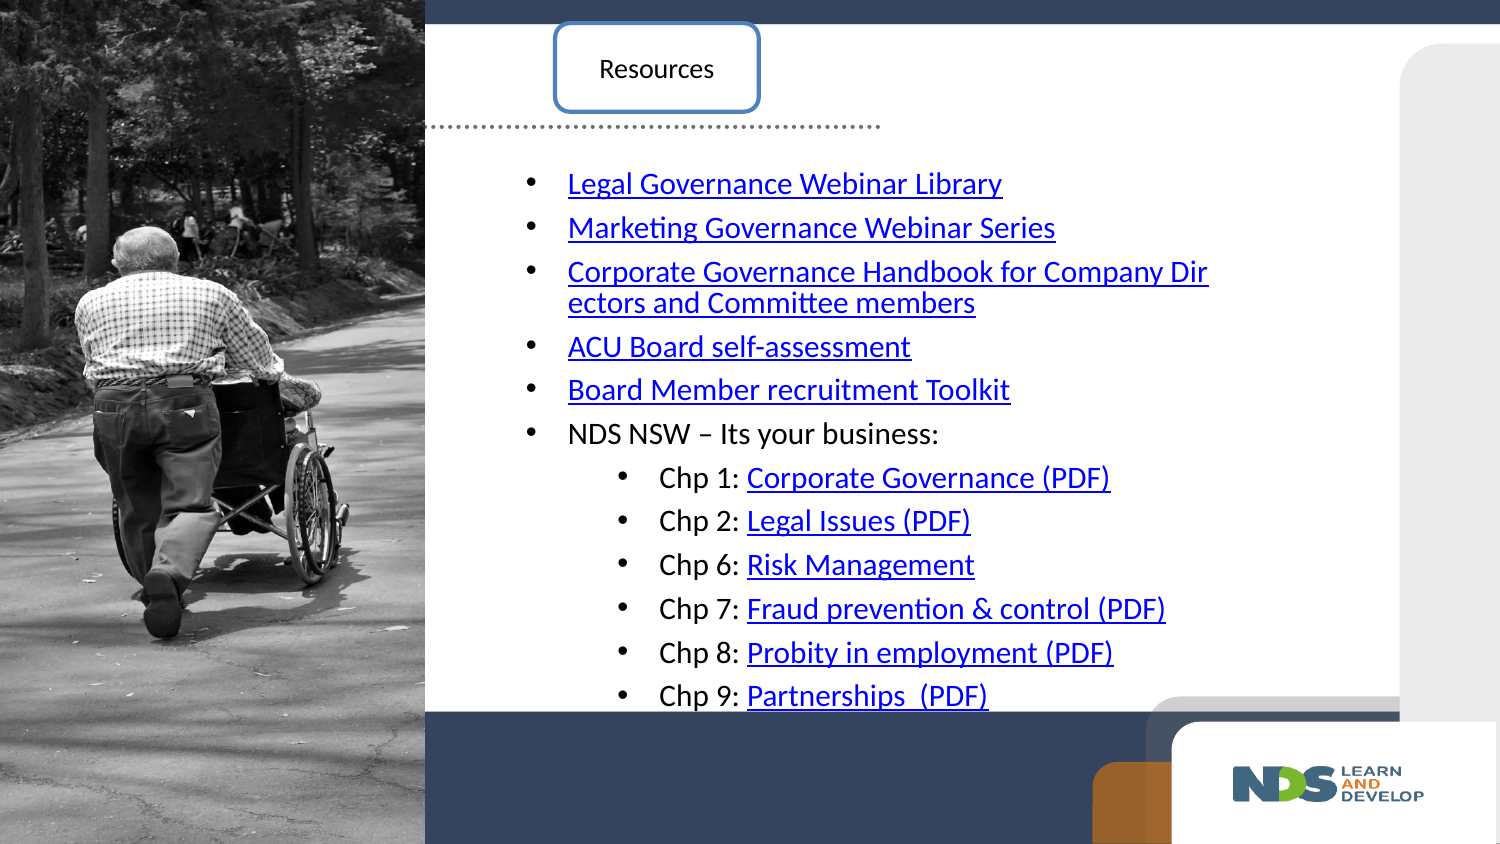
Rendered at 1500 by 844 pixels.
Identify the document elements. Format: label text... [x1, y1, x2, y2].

picture [1217, 760, 1439, 808]
picture [0, 0, 1500, 844]
text_box Resources [552, 21, 761, 114]
list Legal Governance Webinar Library Marketing Governance Webinar Series Corporate Governance Handbook for Company Directors and Committee members ACU Board self-assessment Board Member recruitment Toolkit NDS NSW – Its your business: Chp 1: Corporate Governance (PDF) Chp 2: Legal Issues (PDF) Chp 6: Risk Management Chp 7: Fraud prevention & control (PDF) Chp 8: Probity in employment (PDF) Chp 9: Partnerships (PDF) [510, 156, 1230, 747]
